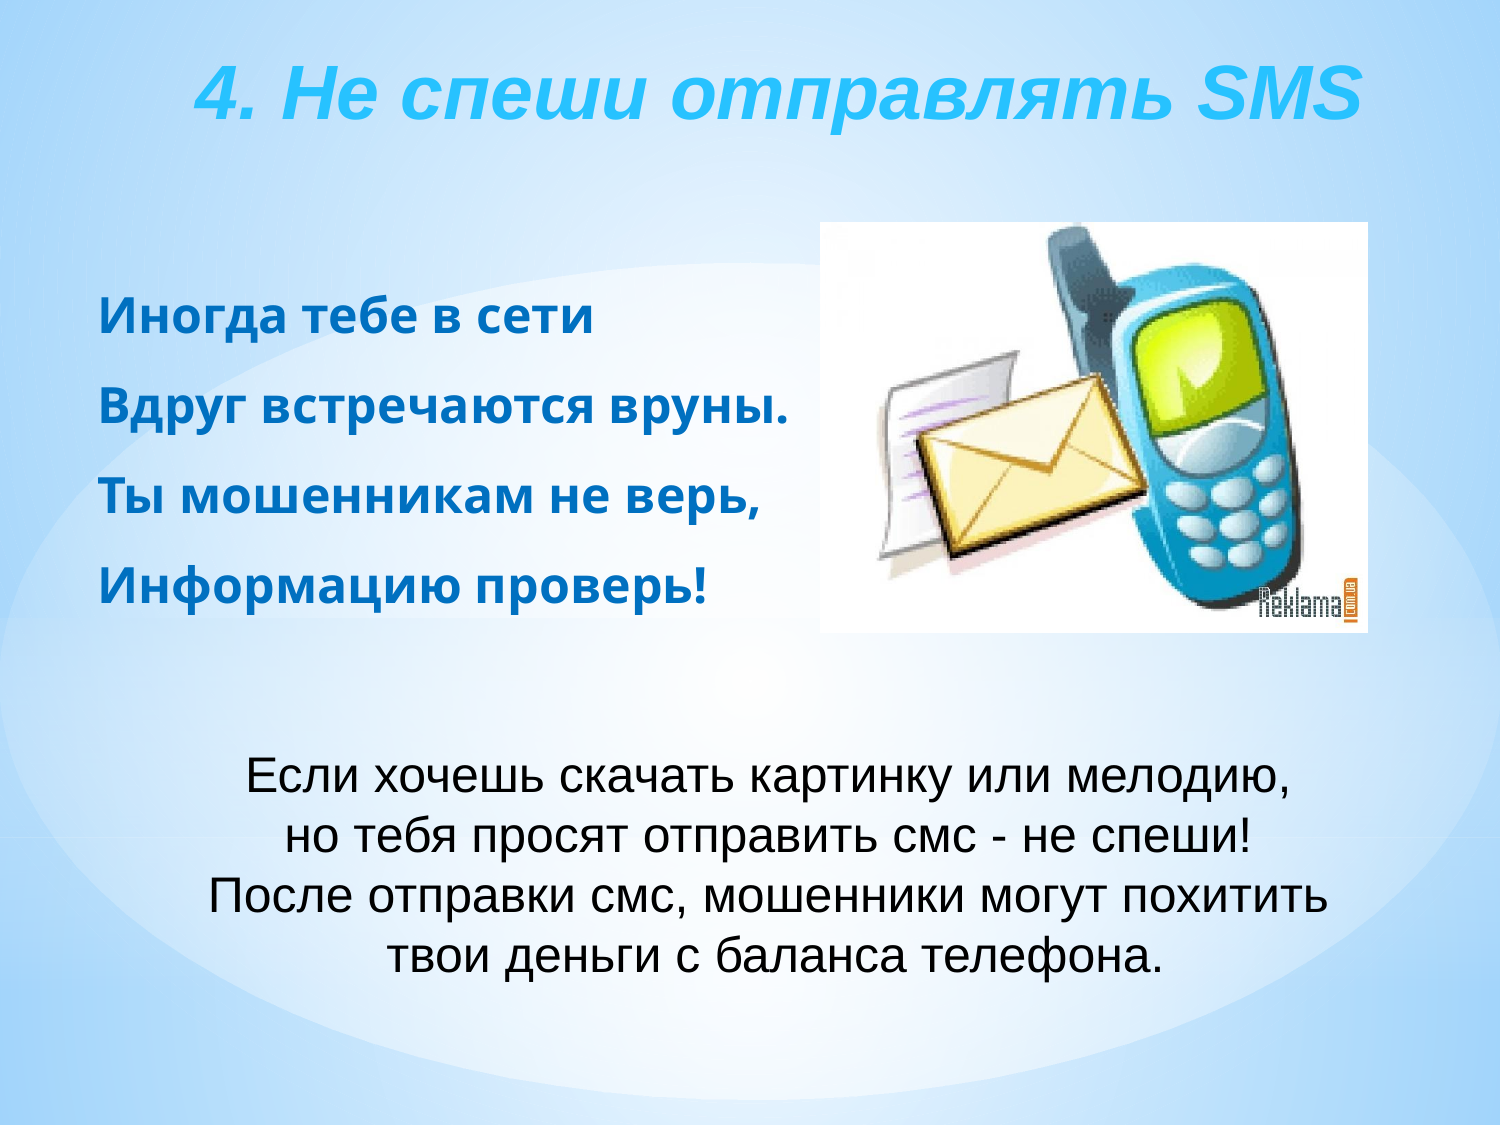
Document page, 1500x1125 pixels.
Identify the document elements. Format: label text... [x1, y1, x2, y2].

picture [820, 222, 1368, 633]
title 4. Не спеши отправлять SMS [105, 35, 1456, 223]
text_box Если хочешь скачать картинку или мелодию, но тебя просят отправить смс - не спеши! После отправки смс, мошенники могут похитить твои деньги с баланса телефона. [192, 734, 1359, 990]
list Иногда тебе в сети Вдруг встречаются вруны. Ты мошенникам не верь, Информацию проверь! [23, 246, 869, 754]
